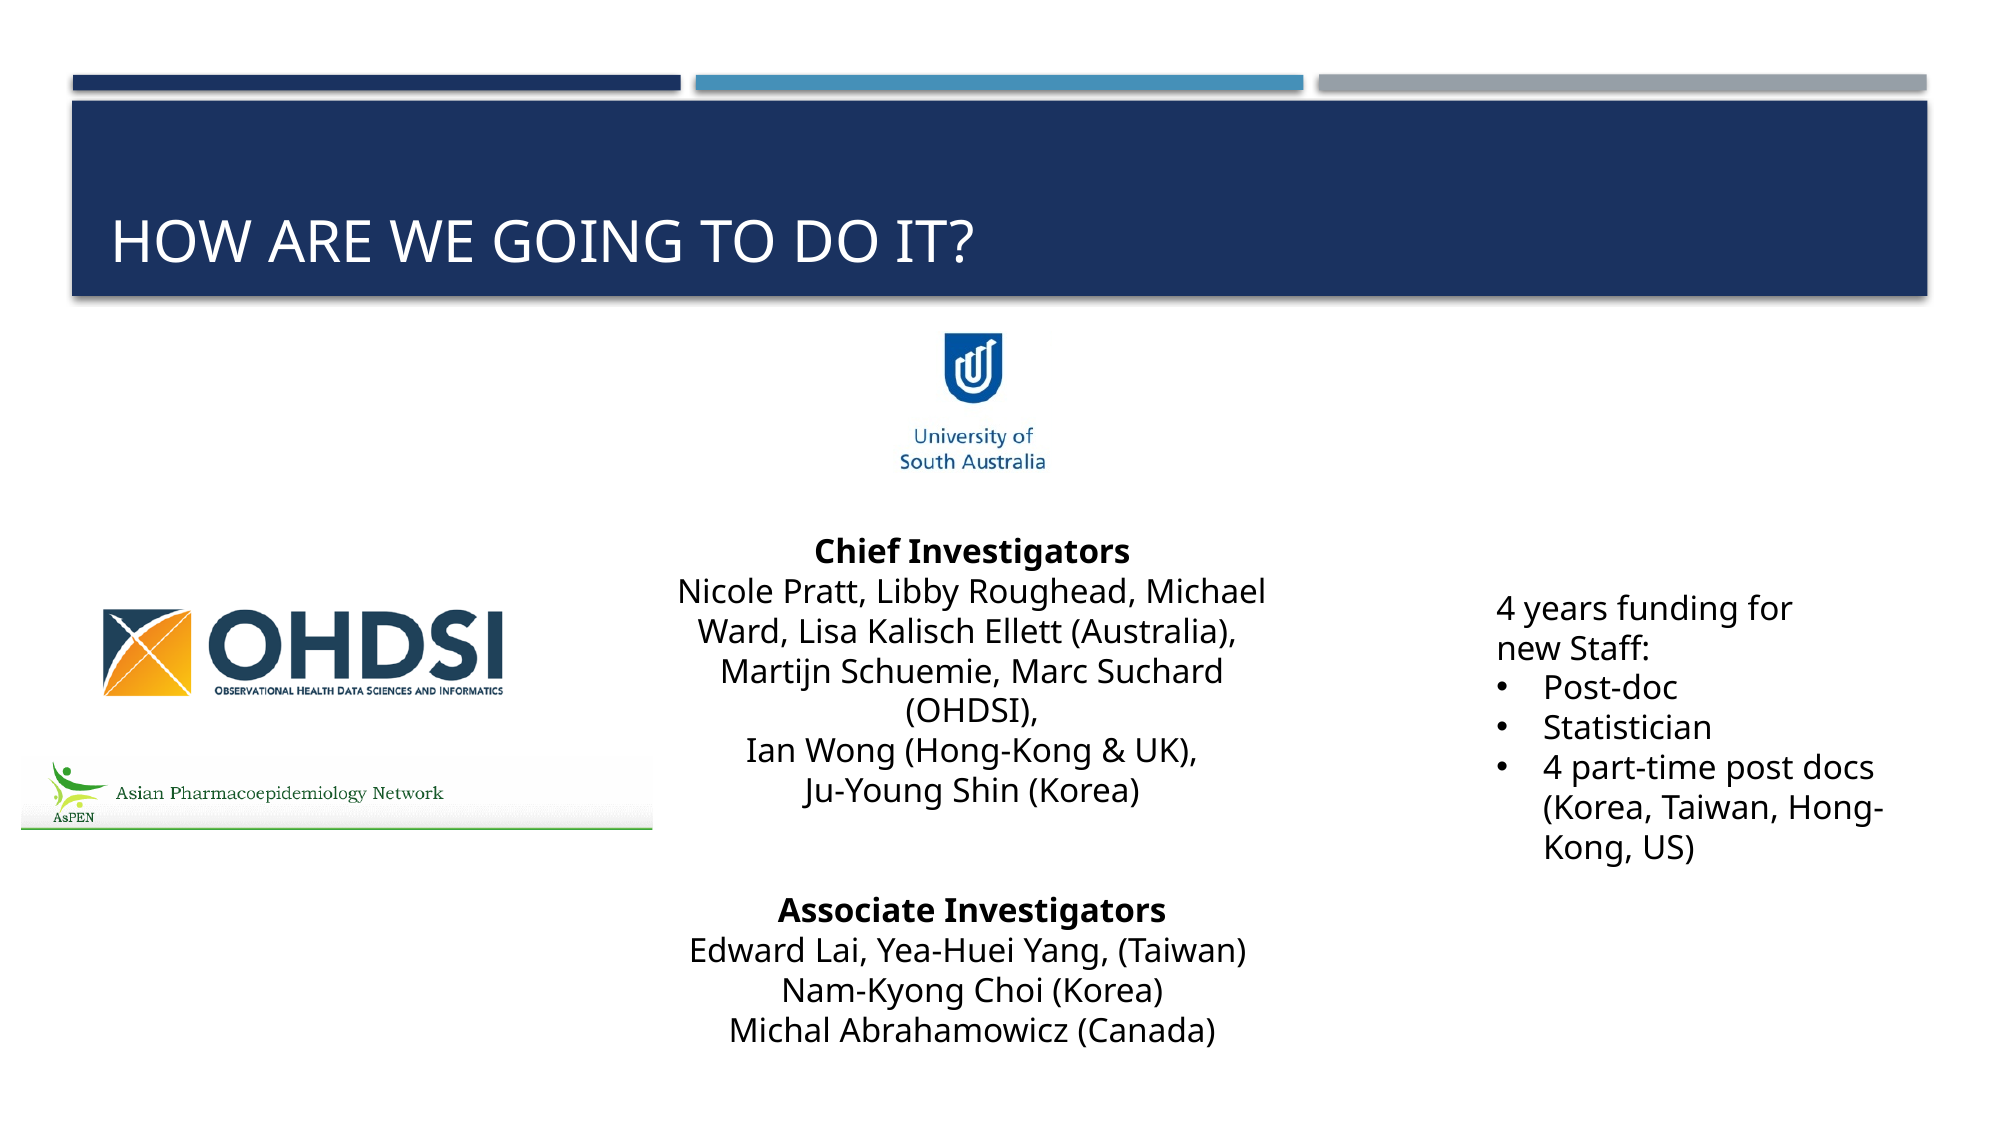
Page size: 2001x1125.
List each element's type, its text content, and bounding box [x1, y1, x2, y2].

picture [81, 591, 523, 705]
picture [20, 755, 653, 830]
text_box 4 years funding for new Staff: Post-doc Statistician 4 part-time post docs (Korea, Taiwan, Hong-Kong, US) [1481, 579, 1914, 914]
title HOW ARE WE GOING TO DO IT? [95, 115, 1905, 282]
text_box Chief Investigators Nicole Pratt, Libby Roughead, Michael Ward, Lisa Kalisch Ellett (Australia), Martijn Schuemie, Marc Suchard (OHDSI), Ian Wong (Hong-Kong & UK), Ju-Young Shin (Korea) Associate Investigators Edward Lai, Yea-Huei Yang, (Taiwan) Nam-Kyong Choi (Korea) Michal Abrahamowicz (Canada) [641, 522, 1304, 1097]
picture [892, 330, 1053, 474]
